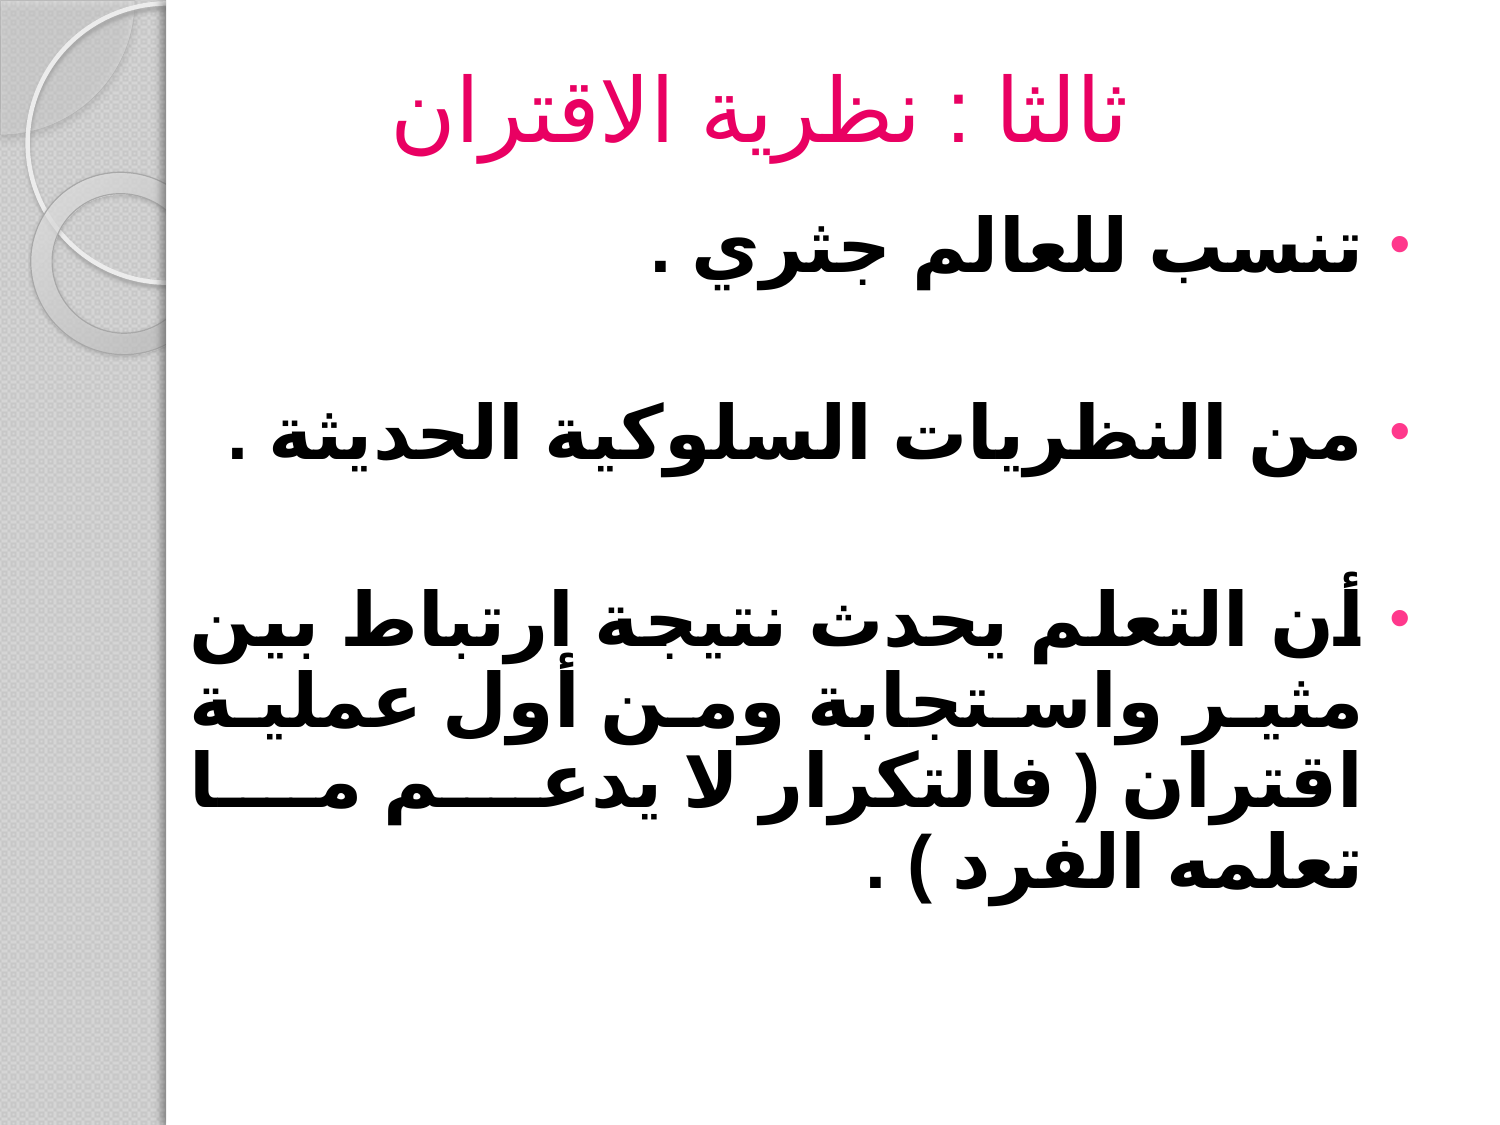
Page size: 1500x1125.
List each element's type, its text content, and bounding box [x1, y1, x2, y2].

title ثالثا : نظرية الاقتران [49, 37, 1446, 175]
list تنسب للعالم جثري . من النظريات السلوكية الحديثة . أن التعلم يحدث نتيجة ارتباط بين مثير واستجابة ومن أول عملية اقتران ( فالتكرار لا يدعم ما تعلمه الفرد ) . [174, 200, 1439, 1025]
